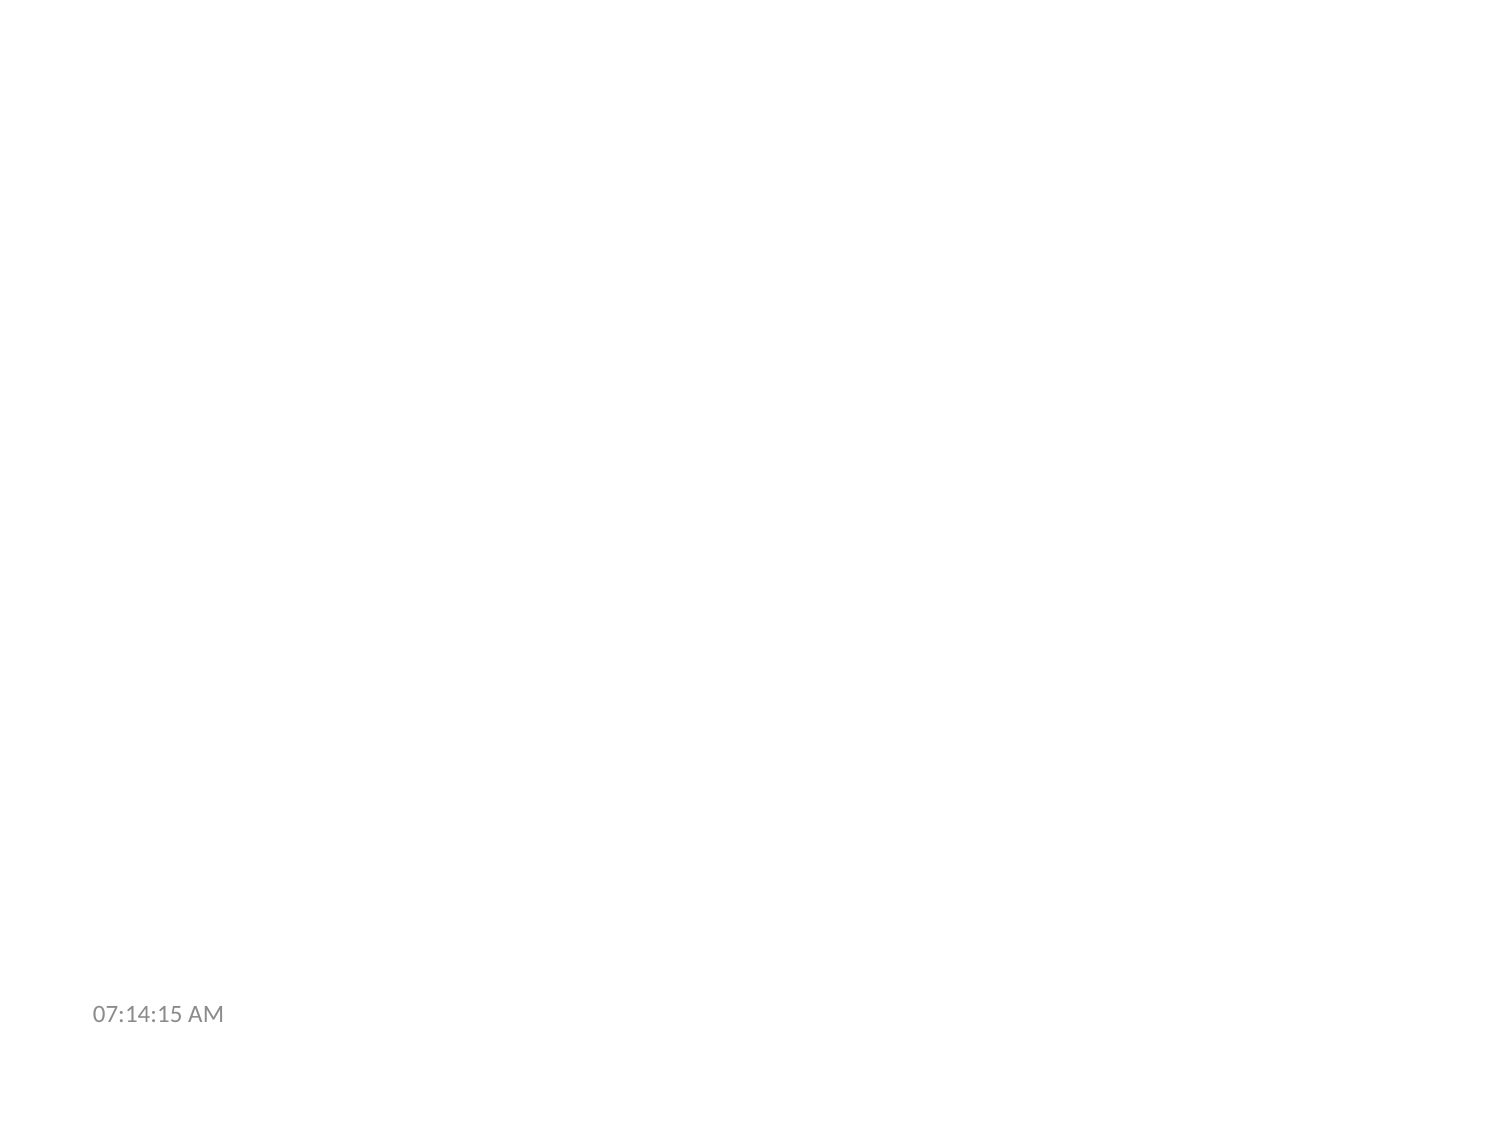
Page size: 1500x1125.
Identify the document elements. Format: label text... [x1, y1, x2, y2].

text_box 3:35:09 PM [77, 982, 428, 1043]
